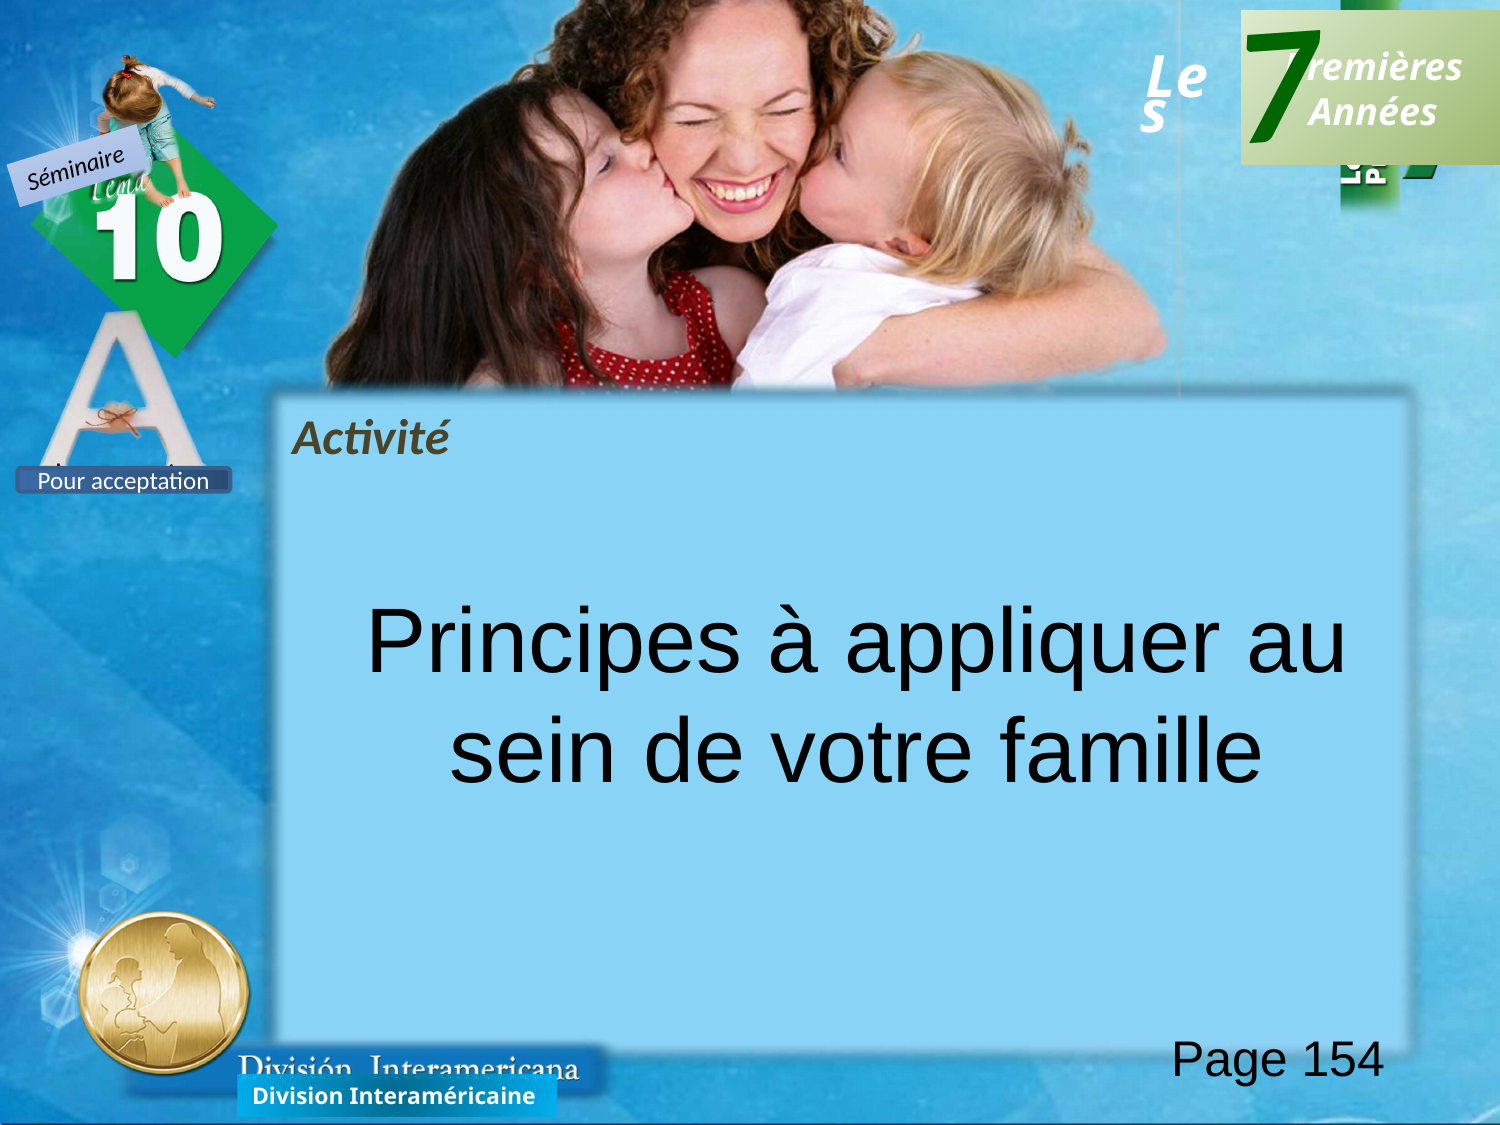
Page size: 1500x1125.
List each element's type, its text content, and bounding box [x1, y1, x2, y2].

picture [0, 0, 1500, 1125]
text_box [277, 396, 1400, 1095]
text_box Pour acceptation [15, 465, 233, 494]
text_box Division Interaméricaine [237, 1074, 558, 1117]
text_box Séminaire [6, 124, 150, 208]
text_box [1119, 0, 1500, 185]
